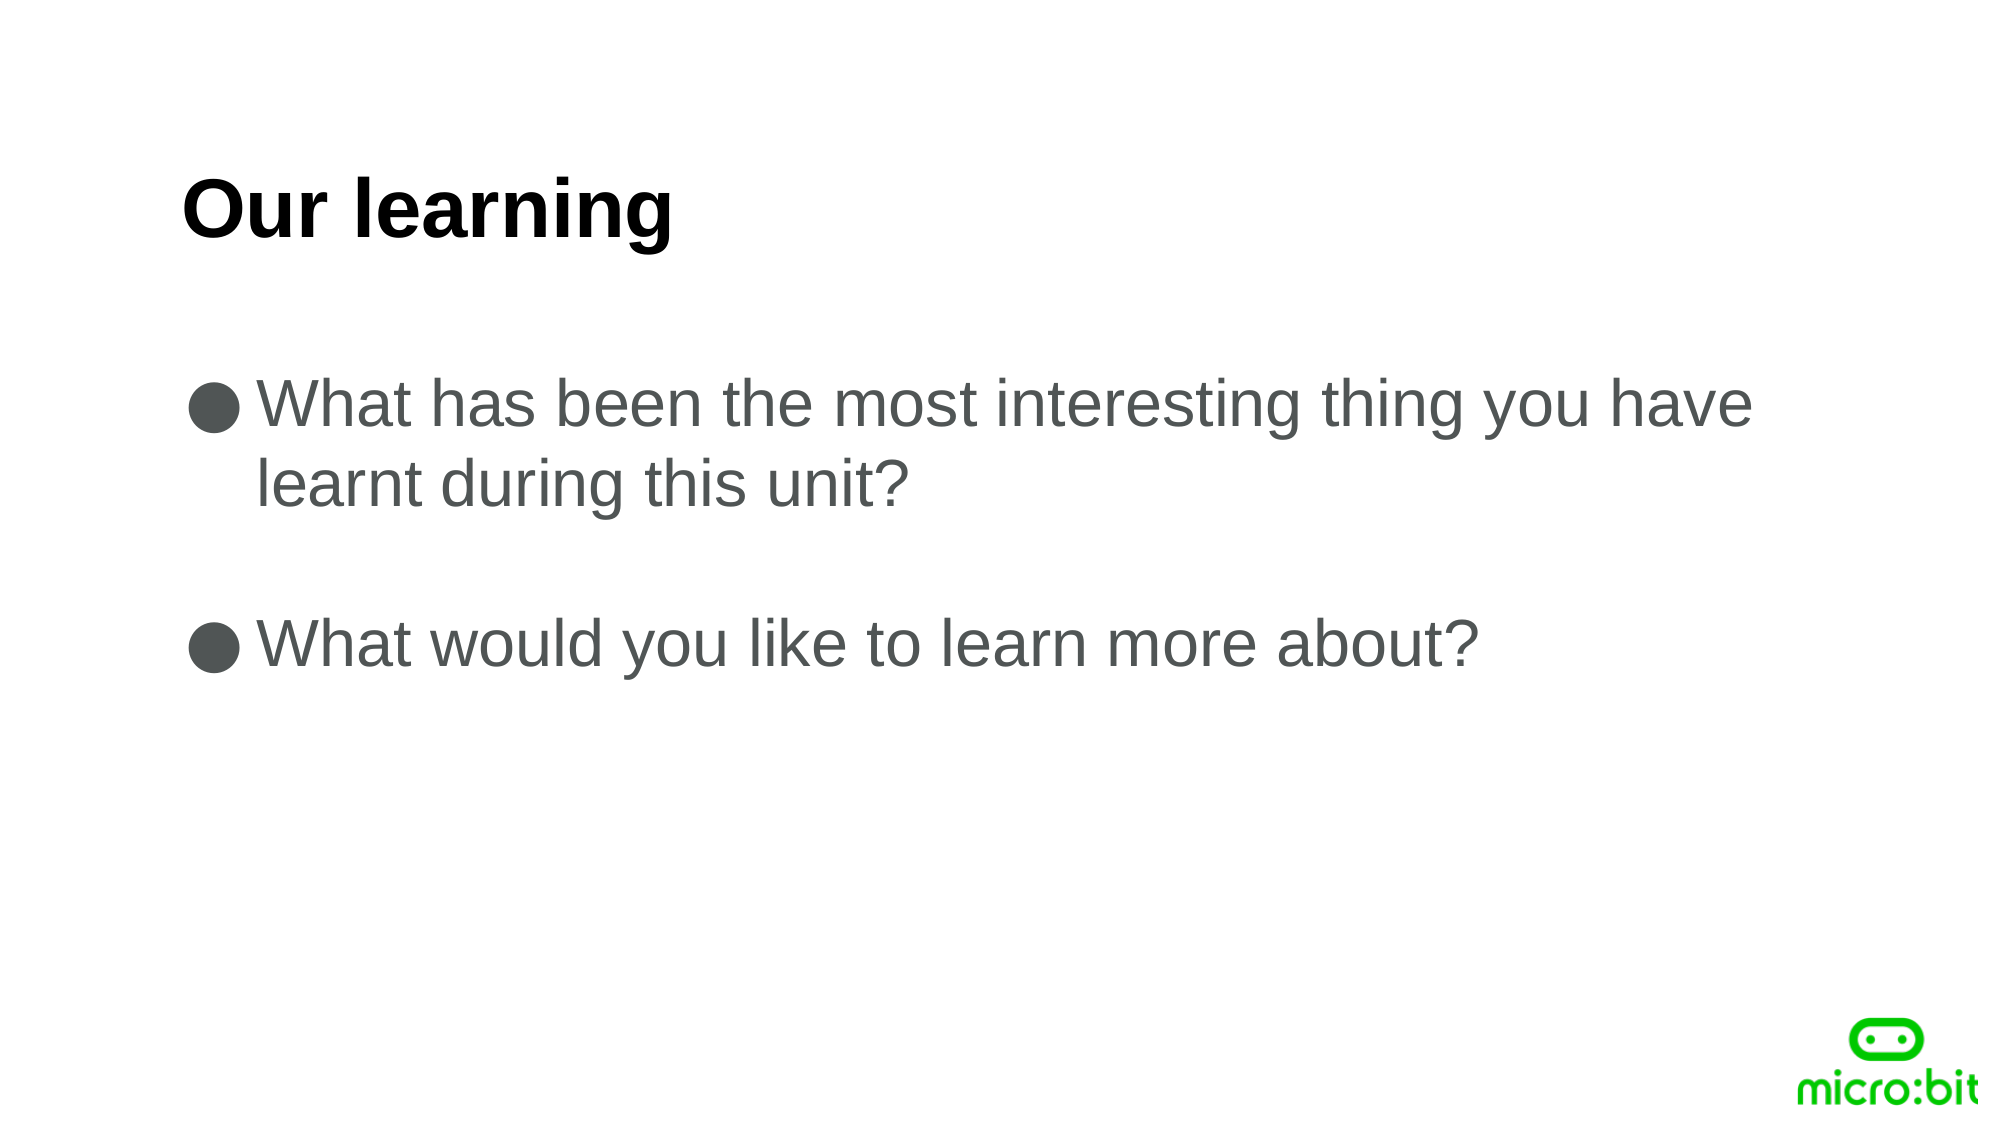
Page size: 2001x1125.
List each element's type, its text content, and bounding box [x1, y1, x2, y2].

picture [1797, 1017, 1978, 1106]
text_box Our learning What has been the most interesting thing you have learnt during this unit? What would you like to learn more about? [166, 60, 1918, 884]
